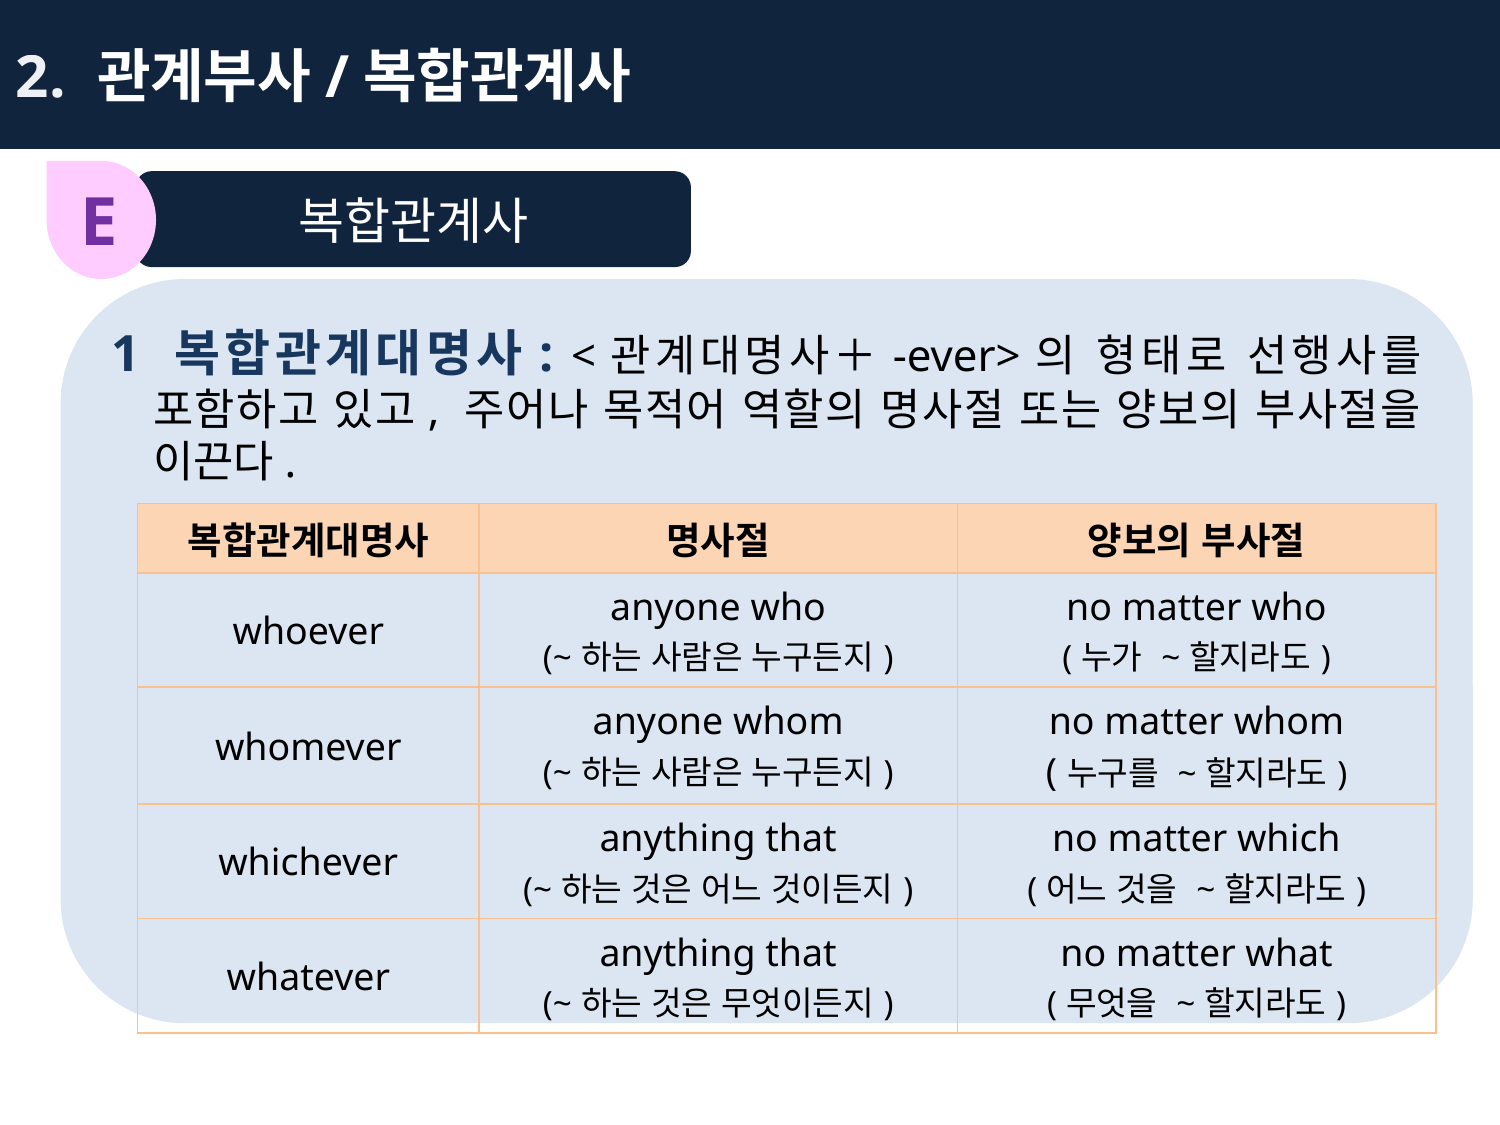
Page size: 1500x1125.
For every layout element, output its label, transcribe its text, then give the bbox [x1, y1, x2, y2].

table_header 양보의 부사절 [958, 504, 1435, 572]
table_cell no matter which (어느 것을 ~할지라도) [958, 805, 1435, 918]
table_cell whomever [138, 688, 478, 803]
table_cell whatever [138, 919, 478, 1032]
table_cell anything that (~하는 것은 어느 것이든지) [480, 805, 957, 918]
table_cell no matter whom (누구를 ~할지라도) [958, 688, 1435, 803]
table_cell no matter who (누가 ~할지라도) [958, 574, 1435, 686]
table_cell whoever [138, 574, 478, 686]
table_cell anything that (~하는 것은 무엇이든지) [480, 919, 957, 1032]
table_cell anyone who (~하는 사람은 누구든지) [480, 574, 957, 686]
table_header 명사절 [480, 504, 957, 572]
table_cell no matter what (무엇을 ~할지라도) [958, 919, 1435, 1032]
text_box 복합관계사 [139, 169, 694, 270]
table_cell whichever [138, 805, 478, 918]
text_box 2. 관계부사/복합관계사 [0, 0, 1500, 151]
text_box E [65, 171, 137, 266]
table_header 복합관계대명사 [138, 504, 478, 572]
text_box [44, 158, 159, 282]
text_box 1 복합관계대명사: <관계대명사＋-ever>의 형태로 선행사를 포함하고 있고, 주어나 목적어 역할의 명사절 또는 양보의 부사절을 이끈다. [58, 276, 1475, 1016]
table_cell anyone whom (~하는 사람은 누구든지) [480, 688, 957, 803]
